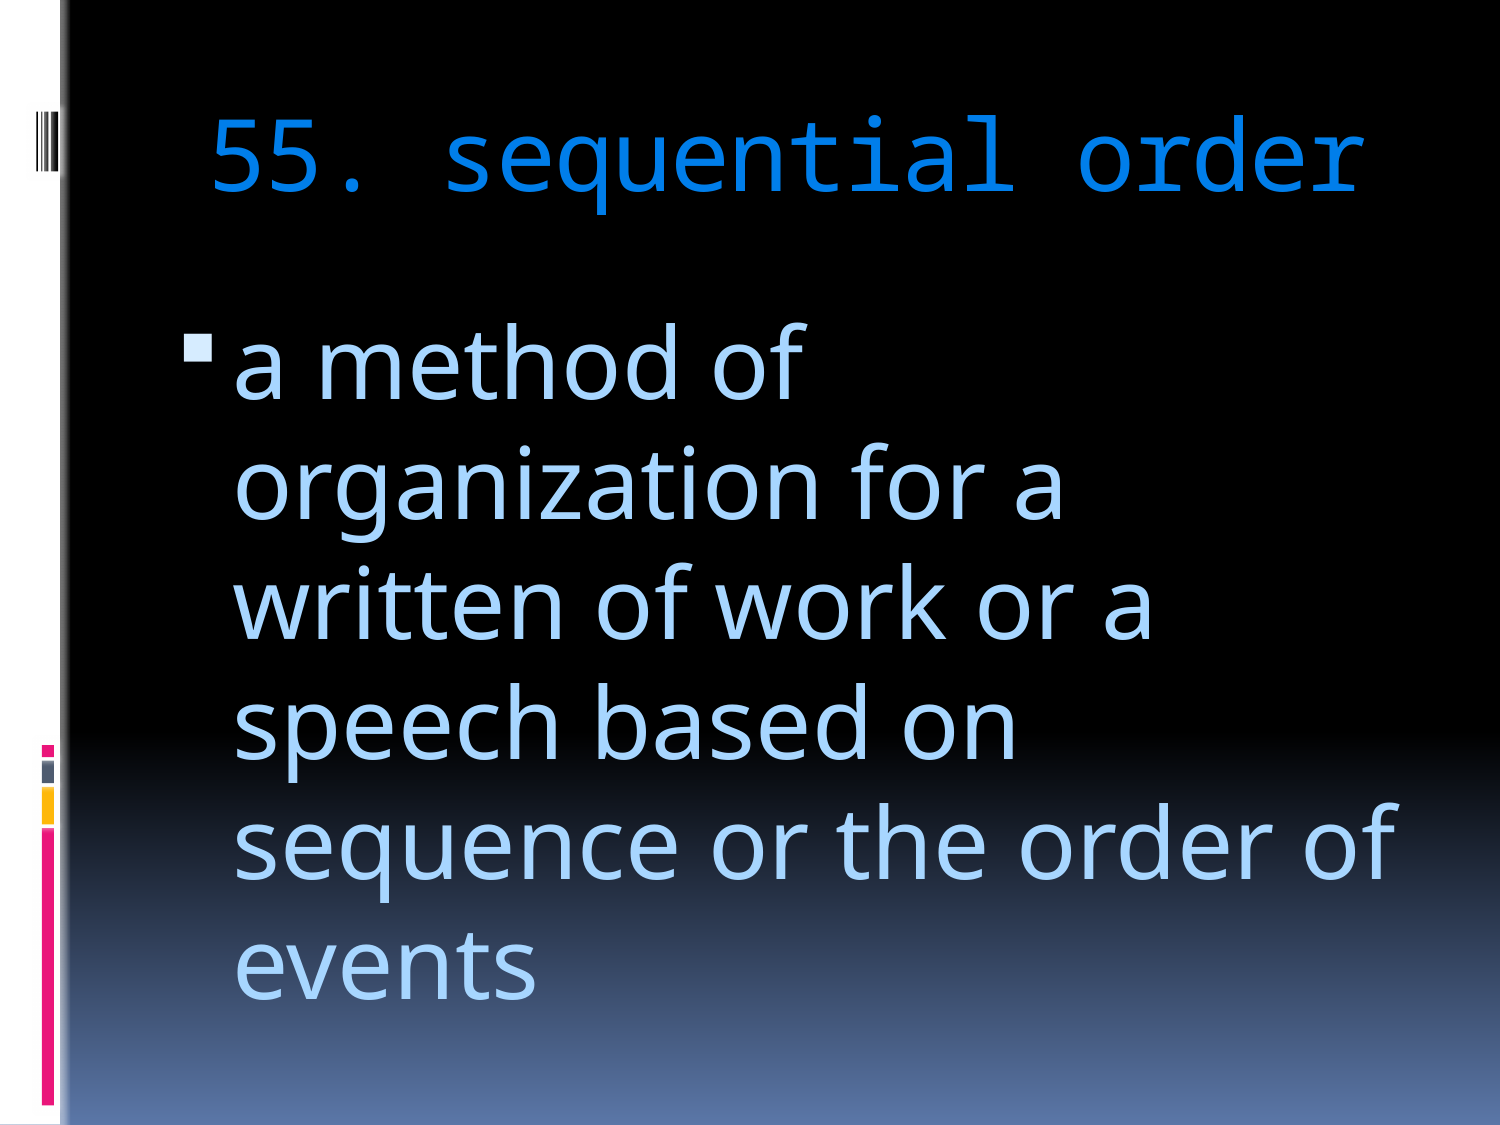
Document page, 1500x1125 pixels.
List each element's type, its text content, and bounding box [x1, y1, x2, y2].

title 55. sequential order [150, 83, 1425, 234]
list a method of organization for a written of work or a speech based on sequence or the order of events [150, 292, 1425, 1043]
